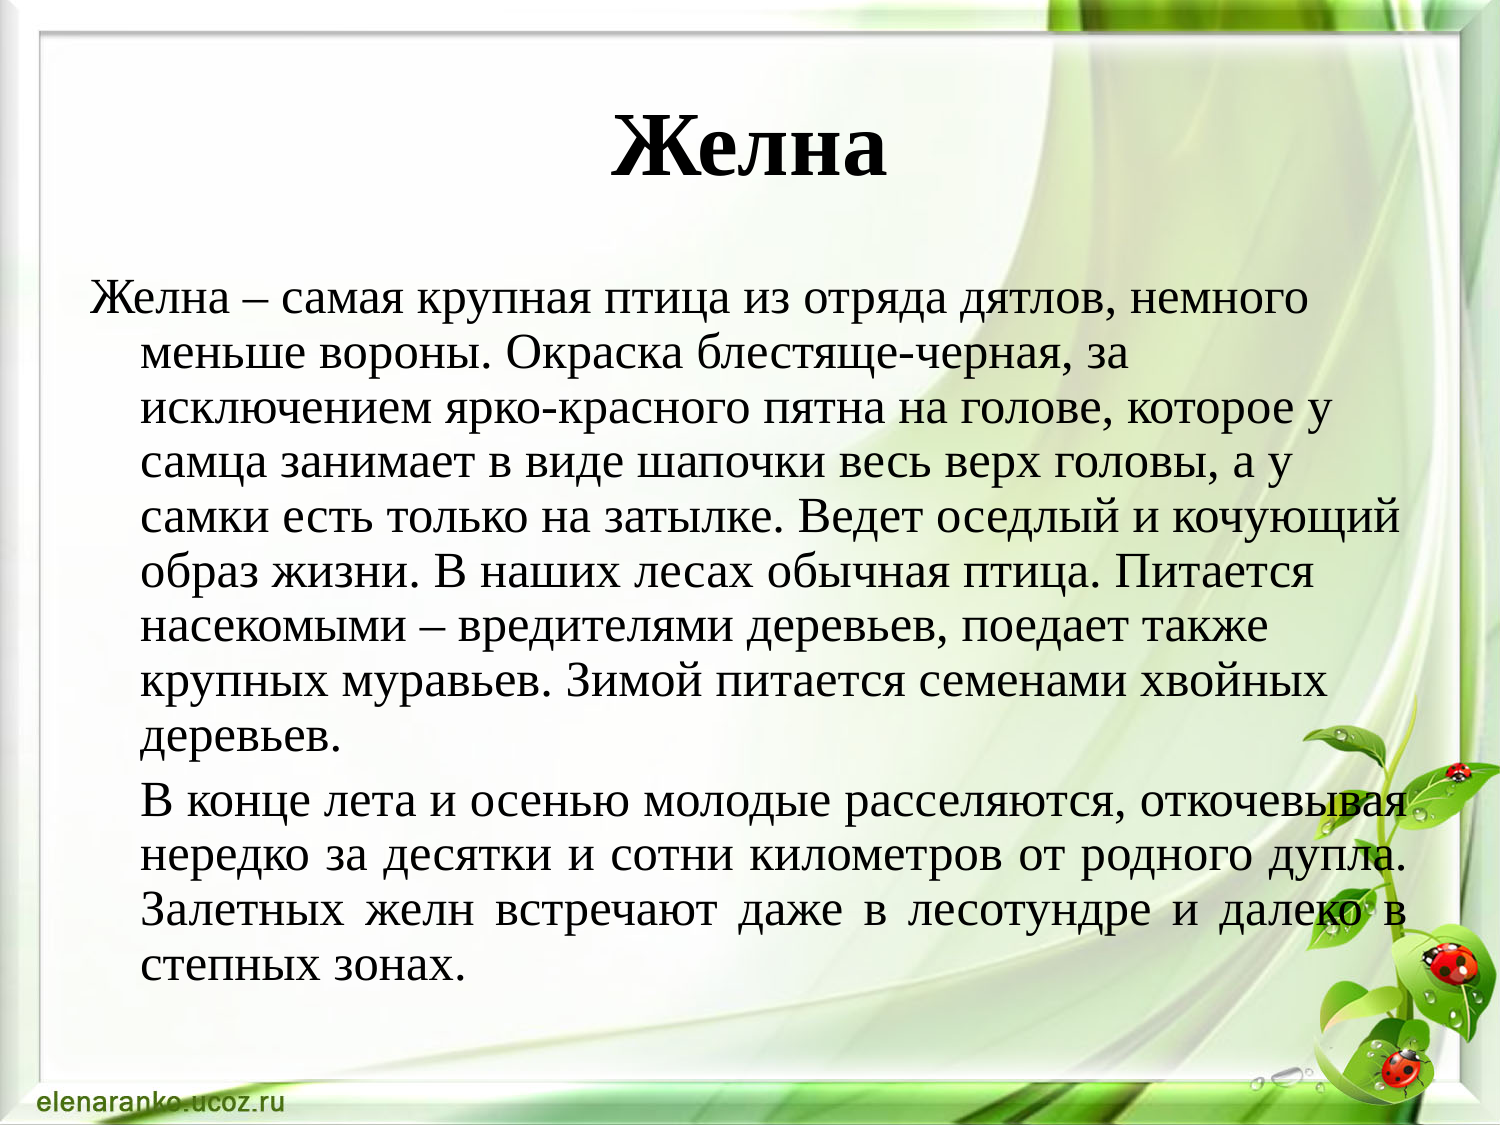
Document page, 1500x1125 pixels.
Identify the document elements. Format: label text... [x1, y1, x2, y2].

picture [0, 0, 1500, 1125]
title Желна [75, 45, 1425, 233]
list Желна – самая крупная птица из отряда дятлов, немного меньше вороны. Окраска блестяще-черная, за исключением ярко-красного пятна на голове, которое у самца занимает в виде шапочки весь верх головы, а у самки есть только на затылке. Ведет оседлый и кочующий образ жизни. В наших лесах обычная птица. Питается насекомыми – вредителями деревьев, поедает также крупных муравьев. Зимой питается семенами хвойных деревьев. В конце лета и осенью молодые расселяются, откочевывая нередко за десятки и сотни километров от родного дупла. Залетных желн встречают даже в лесотундре и далеко в степных зонах. [75, 262, 1425, 1005]
